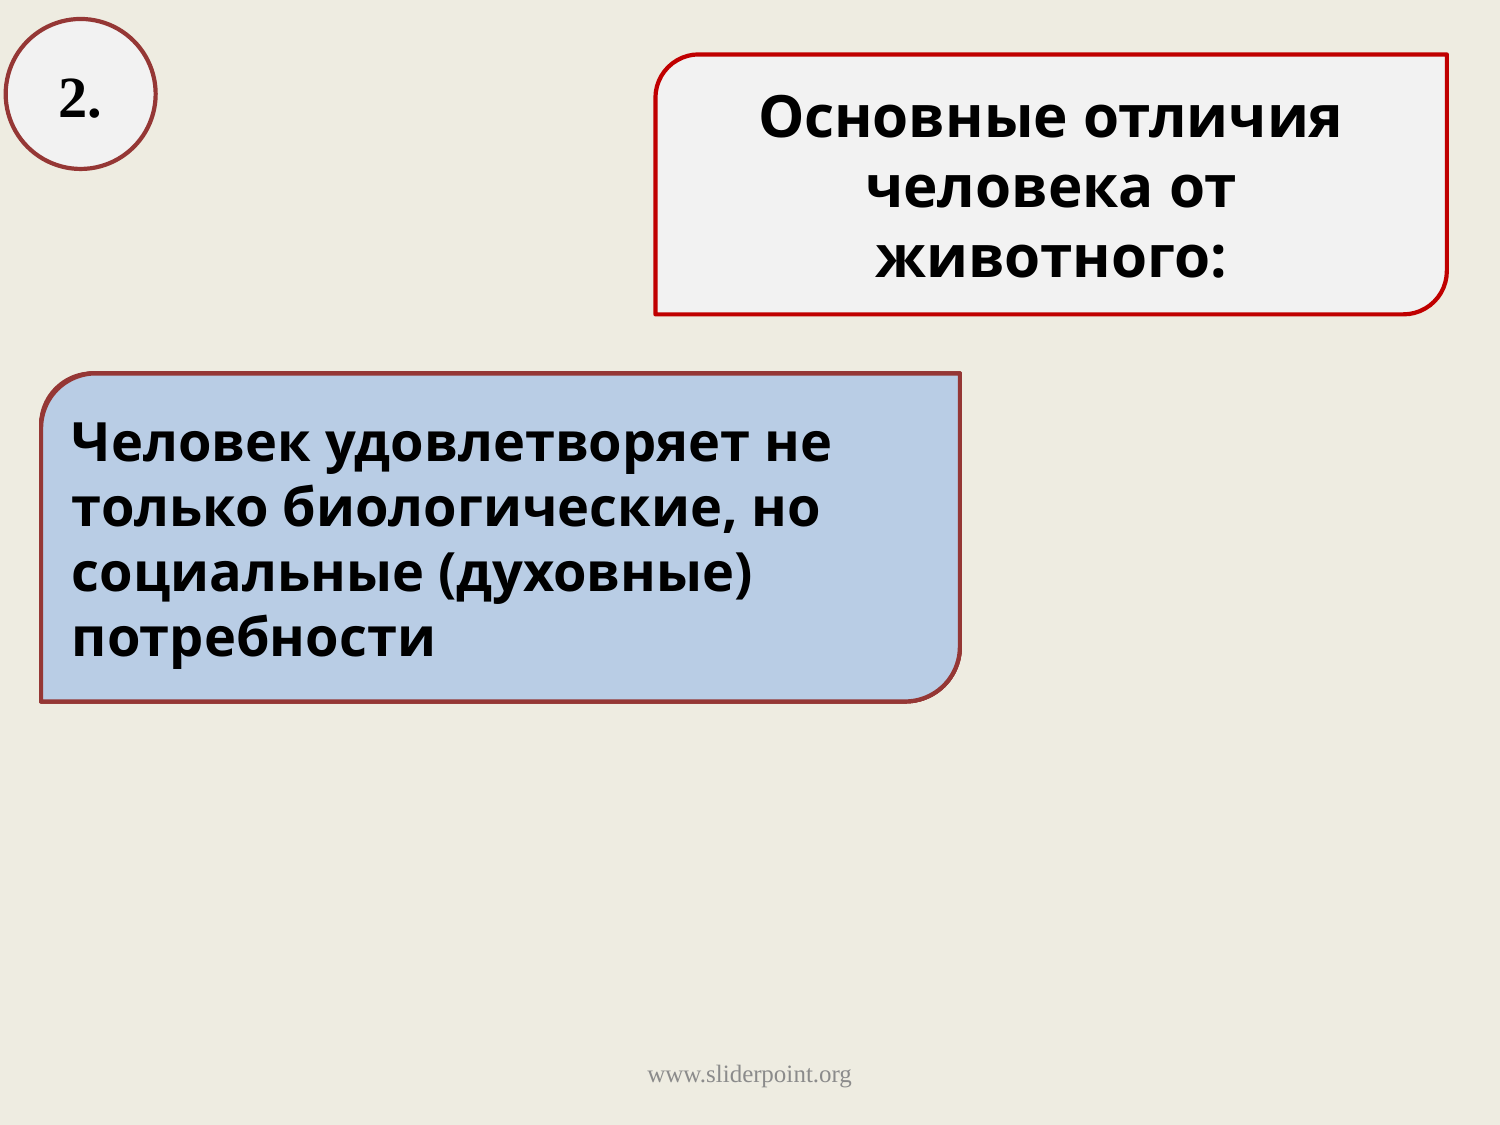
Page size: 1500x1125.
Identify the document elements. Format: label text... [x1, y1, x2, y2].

footer www.sliderpoint.org [512, 1042, 988, 1103]
text_box 2. [3, 16, 158, 172]
text_box Человек удовлетворяет не только биологические, но социальные (духовные) потребности [39, 371, 962, 704]
text_box Основные отличия человека от животного: [653, 52, 1449, 317]
